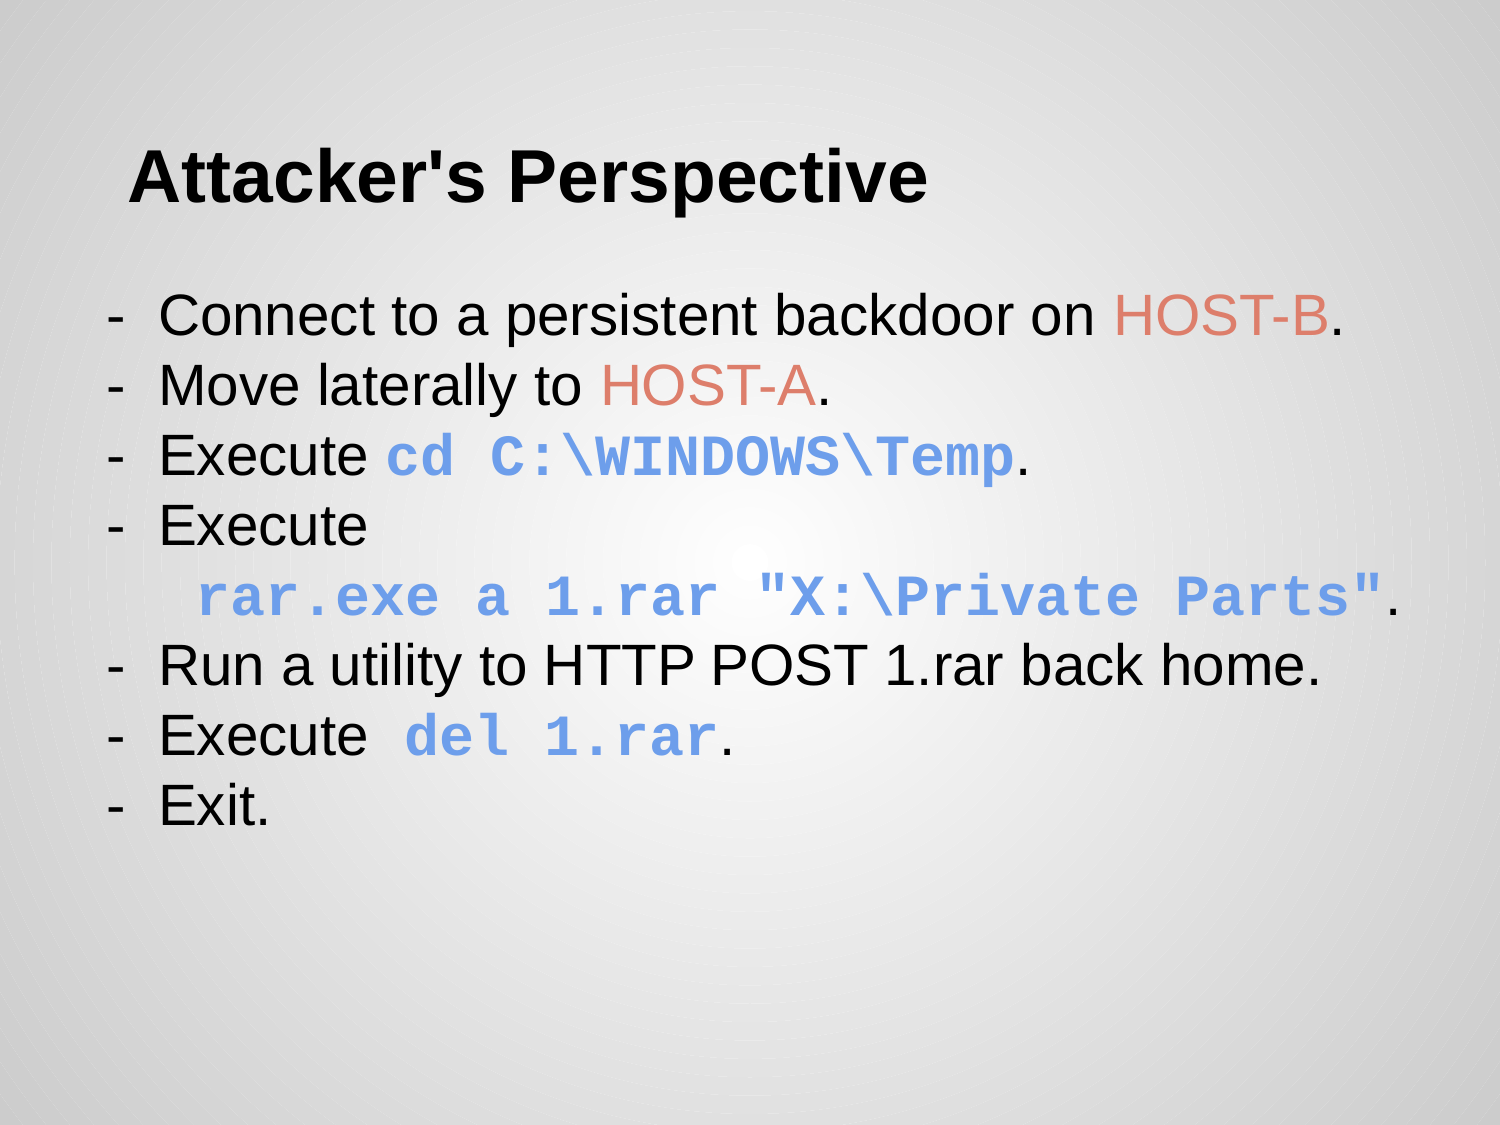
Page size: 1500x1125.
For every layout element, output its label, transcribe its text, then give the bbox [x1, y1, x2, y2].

list - Connect to a persistent backdoor on HOST-B. - Move laterally to HOST-A. - Execute cd C:\WINDOWS\Temp. - Execute rar.exe a 1.rar "X:\Private Parts". - Run a utility to HTTP POST 1.rar back home. - Execute del 1.rar. - Exit. [75, 262, 1425, 1078]
title Attacker's Perspective [75, 45, 1425, 233]
